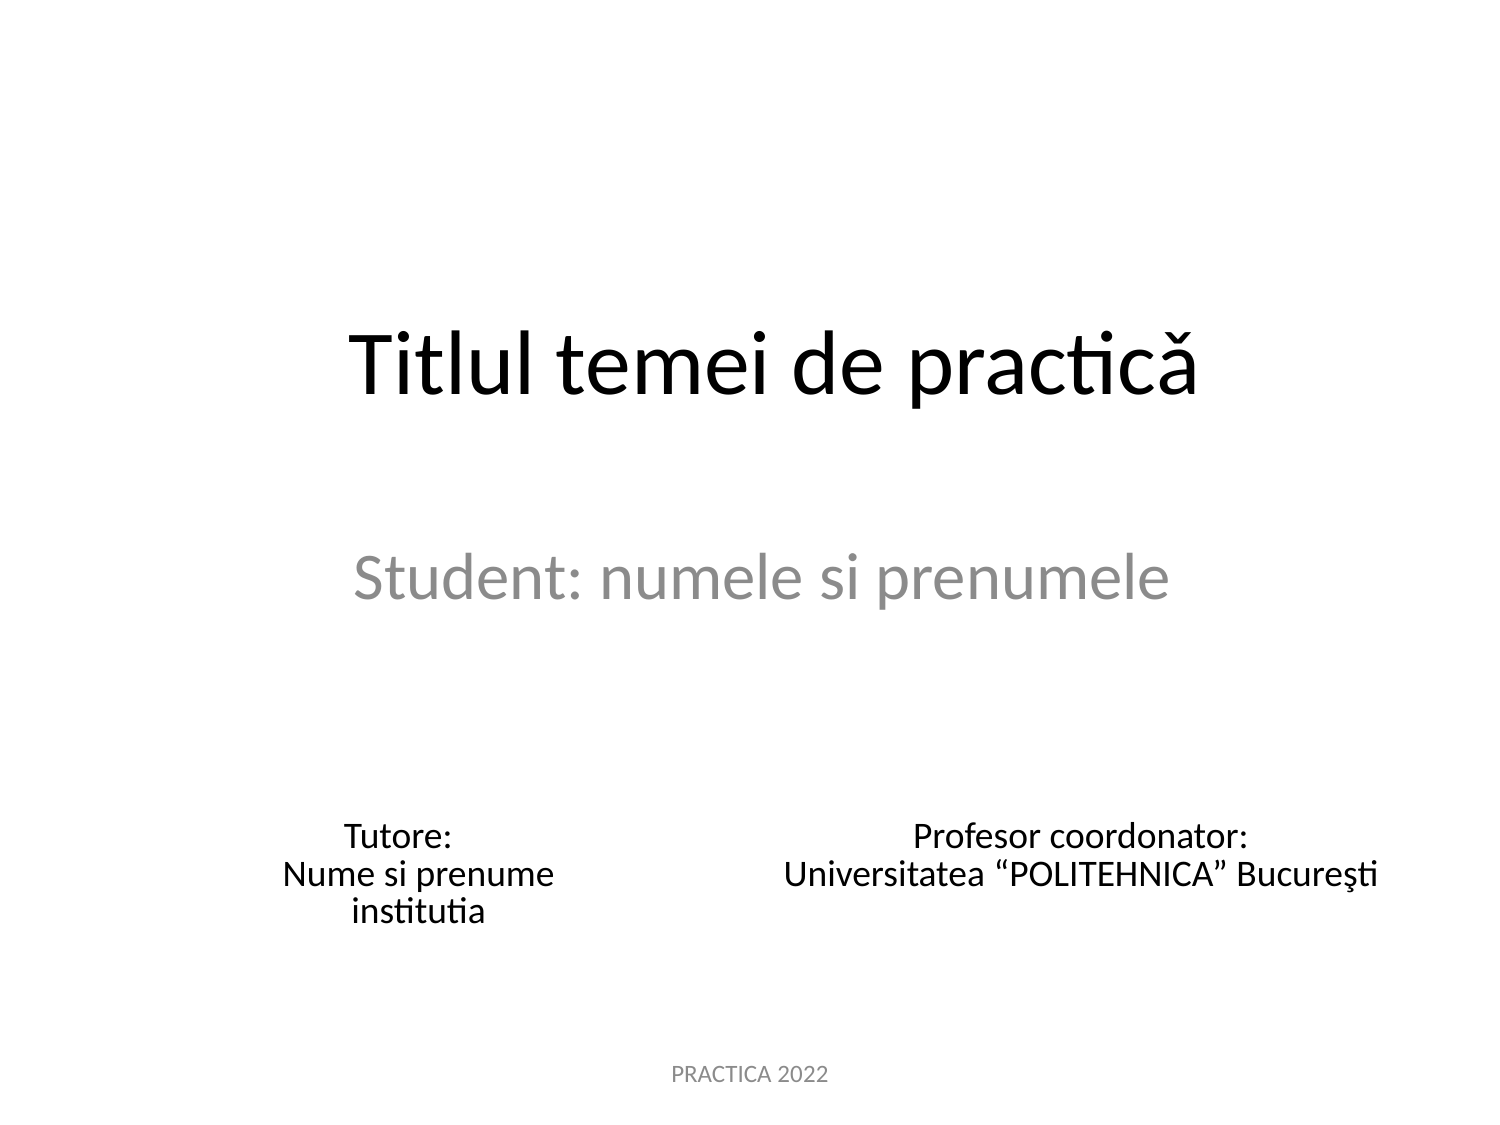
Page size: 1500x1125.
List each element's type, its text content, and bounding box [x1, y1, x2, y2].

title Titlul temei de practicǎ [137, 237, 1413, 479]
table_header Profesor coordonator: Universitatea “POLITEHNICA” Bucureşti [750, 813, 1412, 976]
table_header Tutore: Nume si prenume institutia [88, 812, 750, 978]
subtitle Student: numele si prenumele [237, 525, 1288, 650]
footer PRACTICA 2022 [512, 1042, 988, 1103]
